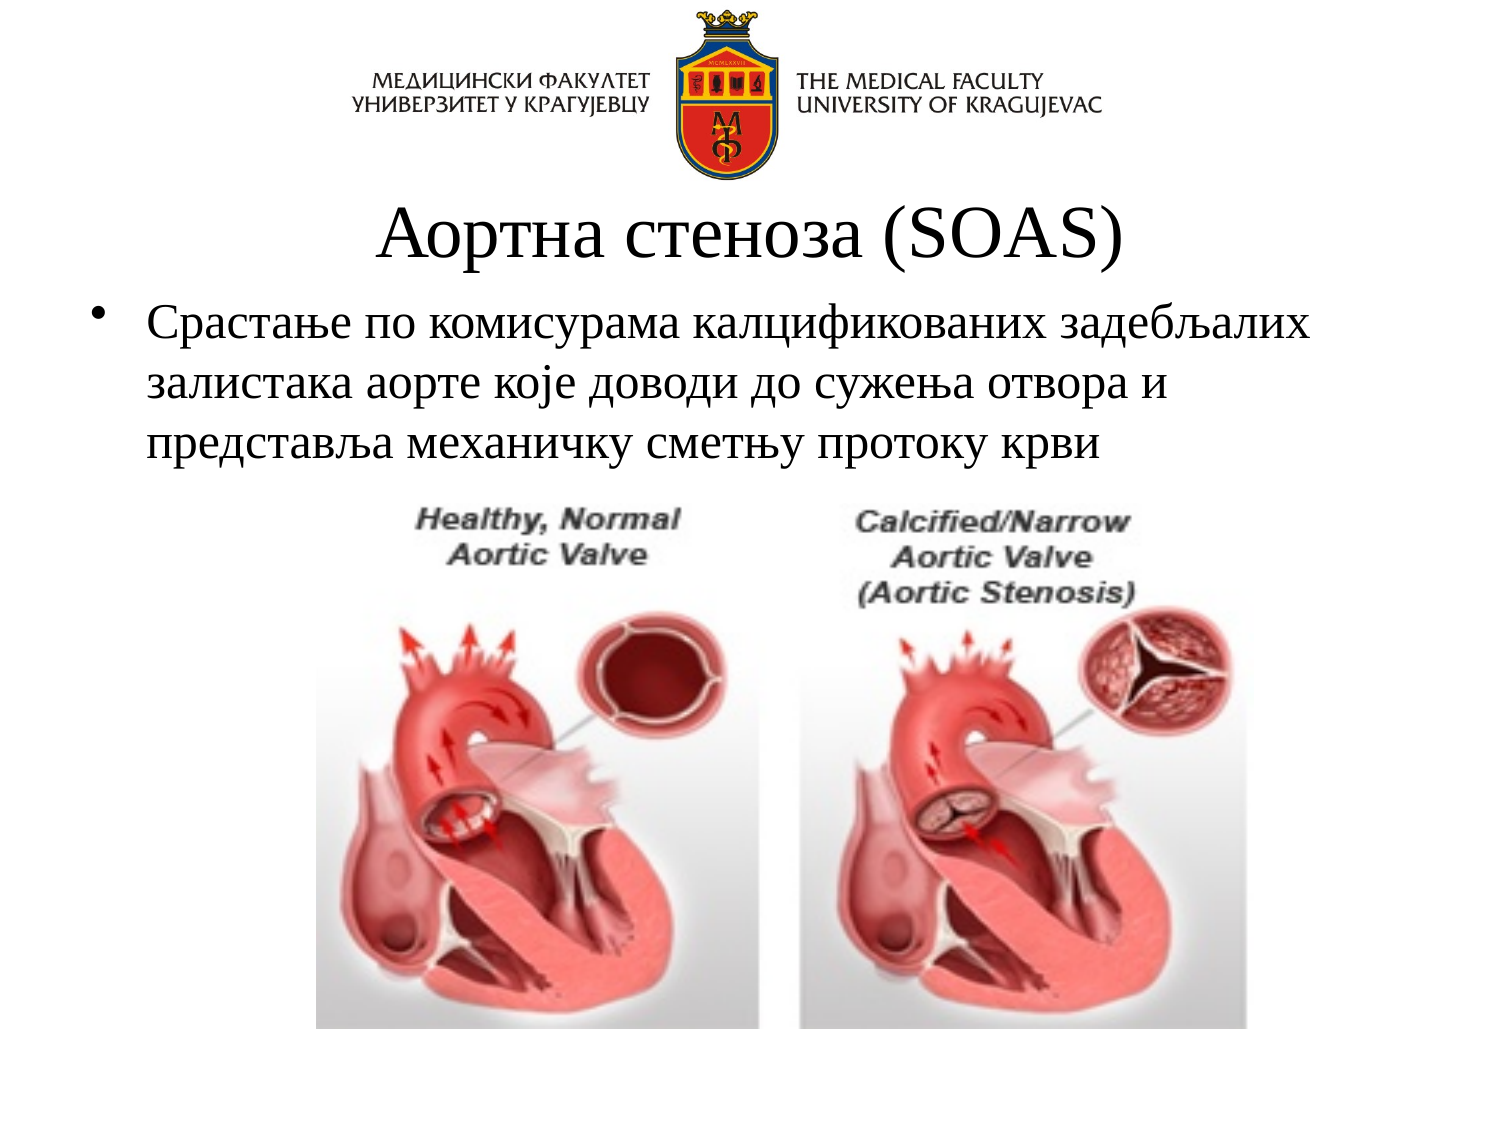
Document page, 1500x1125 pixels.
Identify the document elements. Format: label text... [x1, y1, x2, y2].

picture [328, 0, 1125, 174]
list Срастање по комисурама калцификованих задебљалих залистака аорте које доводи до сужења отвора и представља механичку сметњу протоку крви [75, 281, 1425, 1118]
title Аортна стеноза (SOAS) [75, 174, 1425, 281]
picture [316, 503, 1255, 1029]
